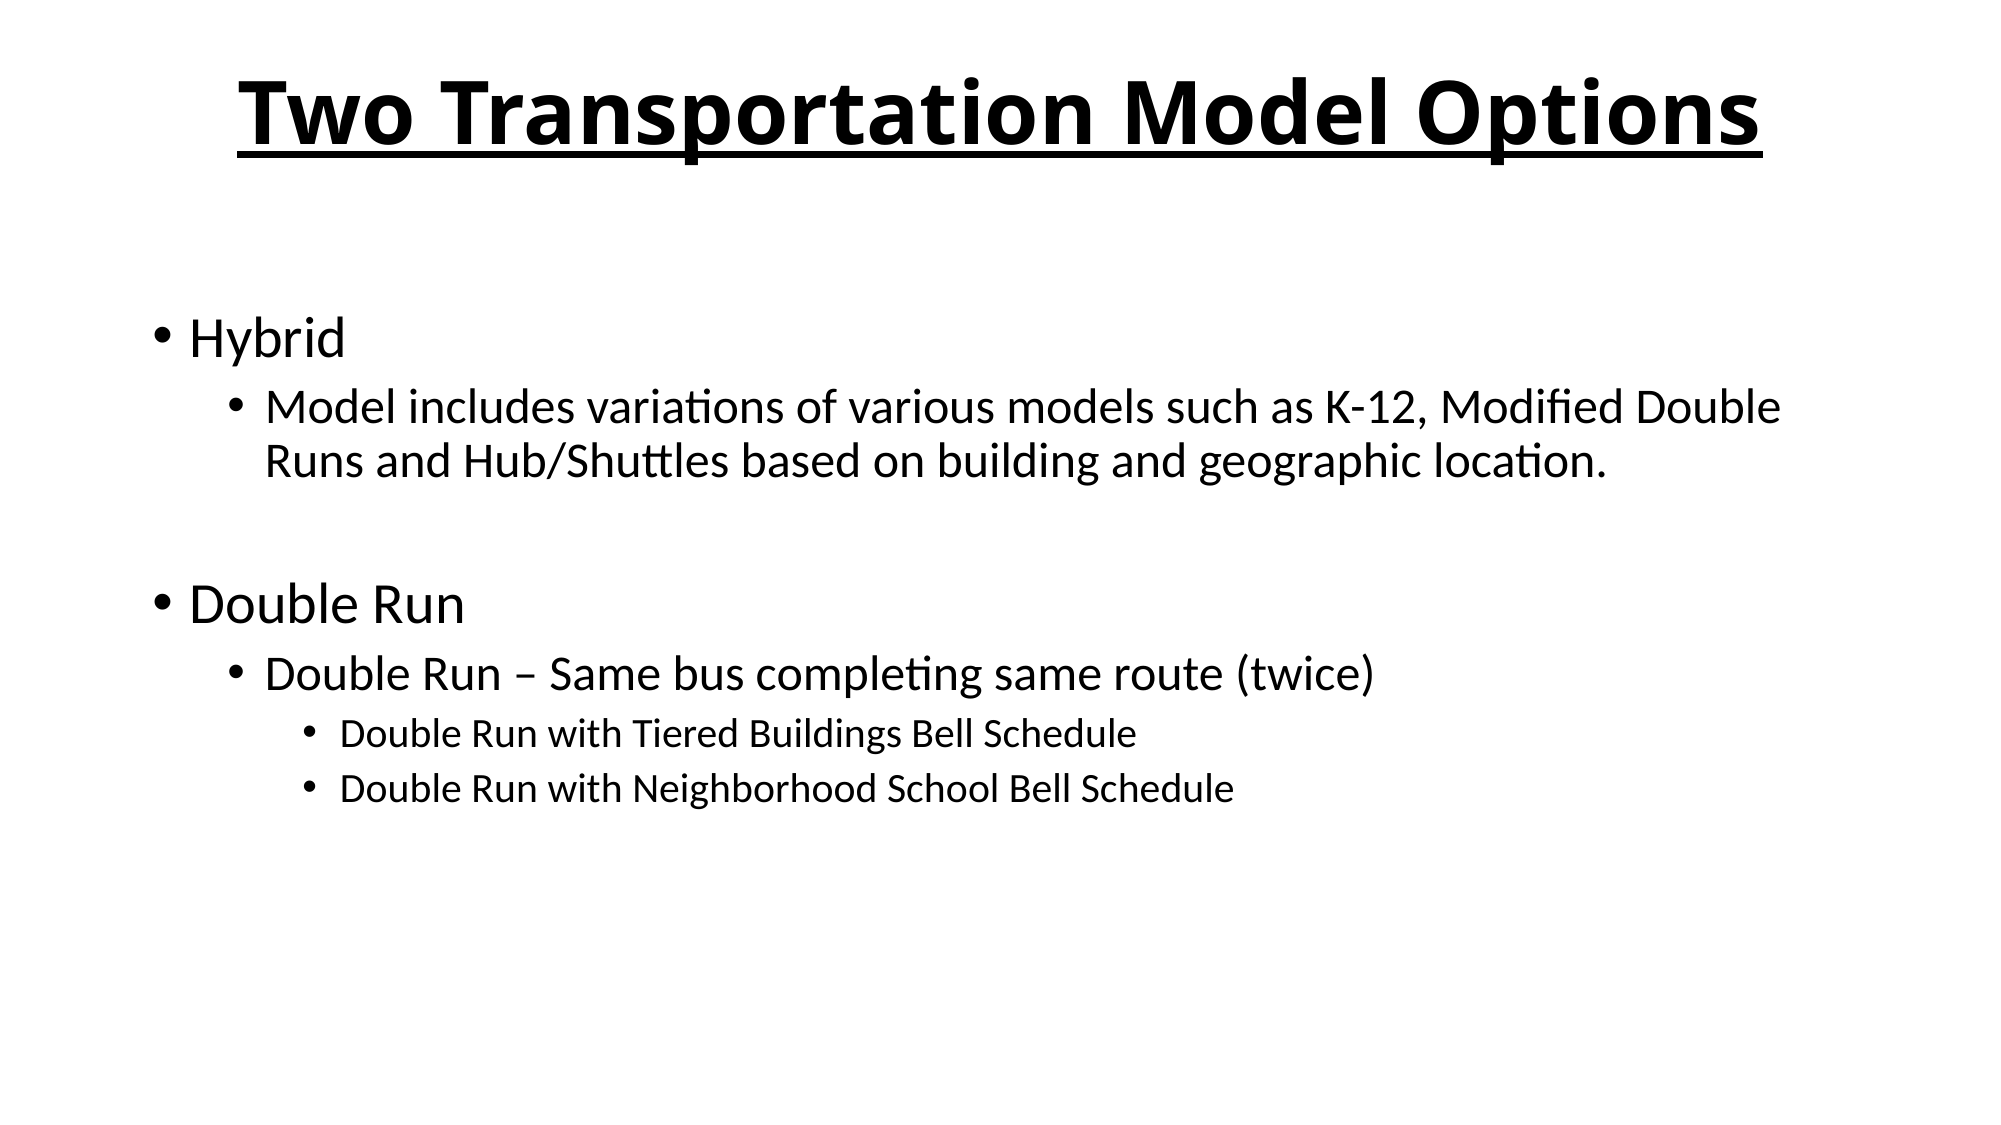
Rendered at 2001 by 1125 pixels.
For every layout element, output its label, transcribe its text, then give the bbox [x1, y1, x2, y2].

title Two Transportation Model Options [137, 59, 1863, 278]
list Hybrid Model includes variations of various models such as K-12, Modified Double Runs and Hub/Shuttles based on building and geographic location. Double Run Double Run – Same bus completing same route (twice) Double Run with Tiered Buildings Bell Schedule Double Run with Neighborhood School Bell Schedule [137, 299, 1863, 1014]
